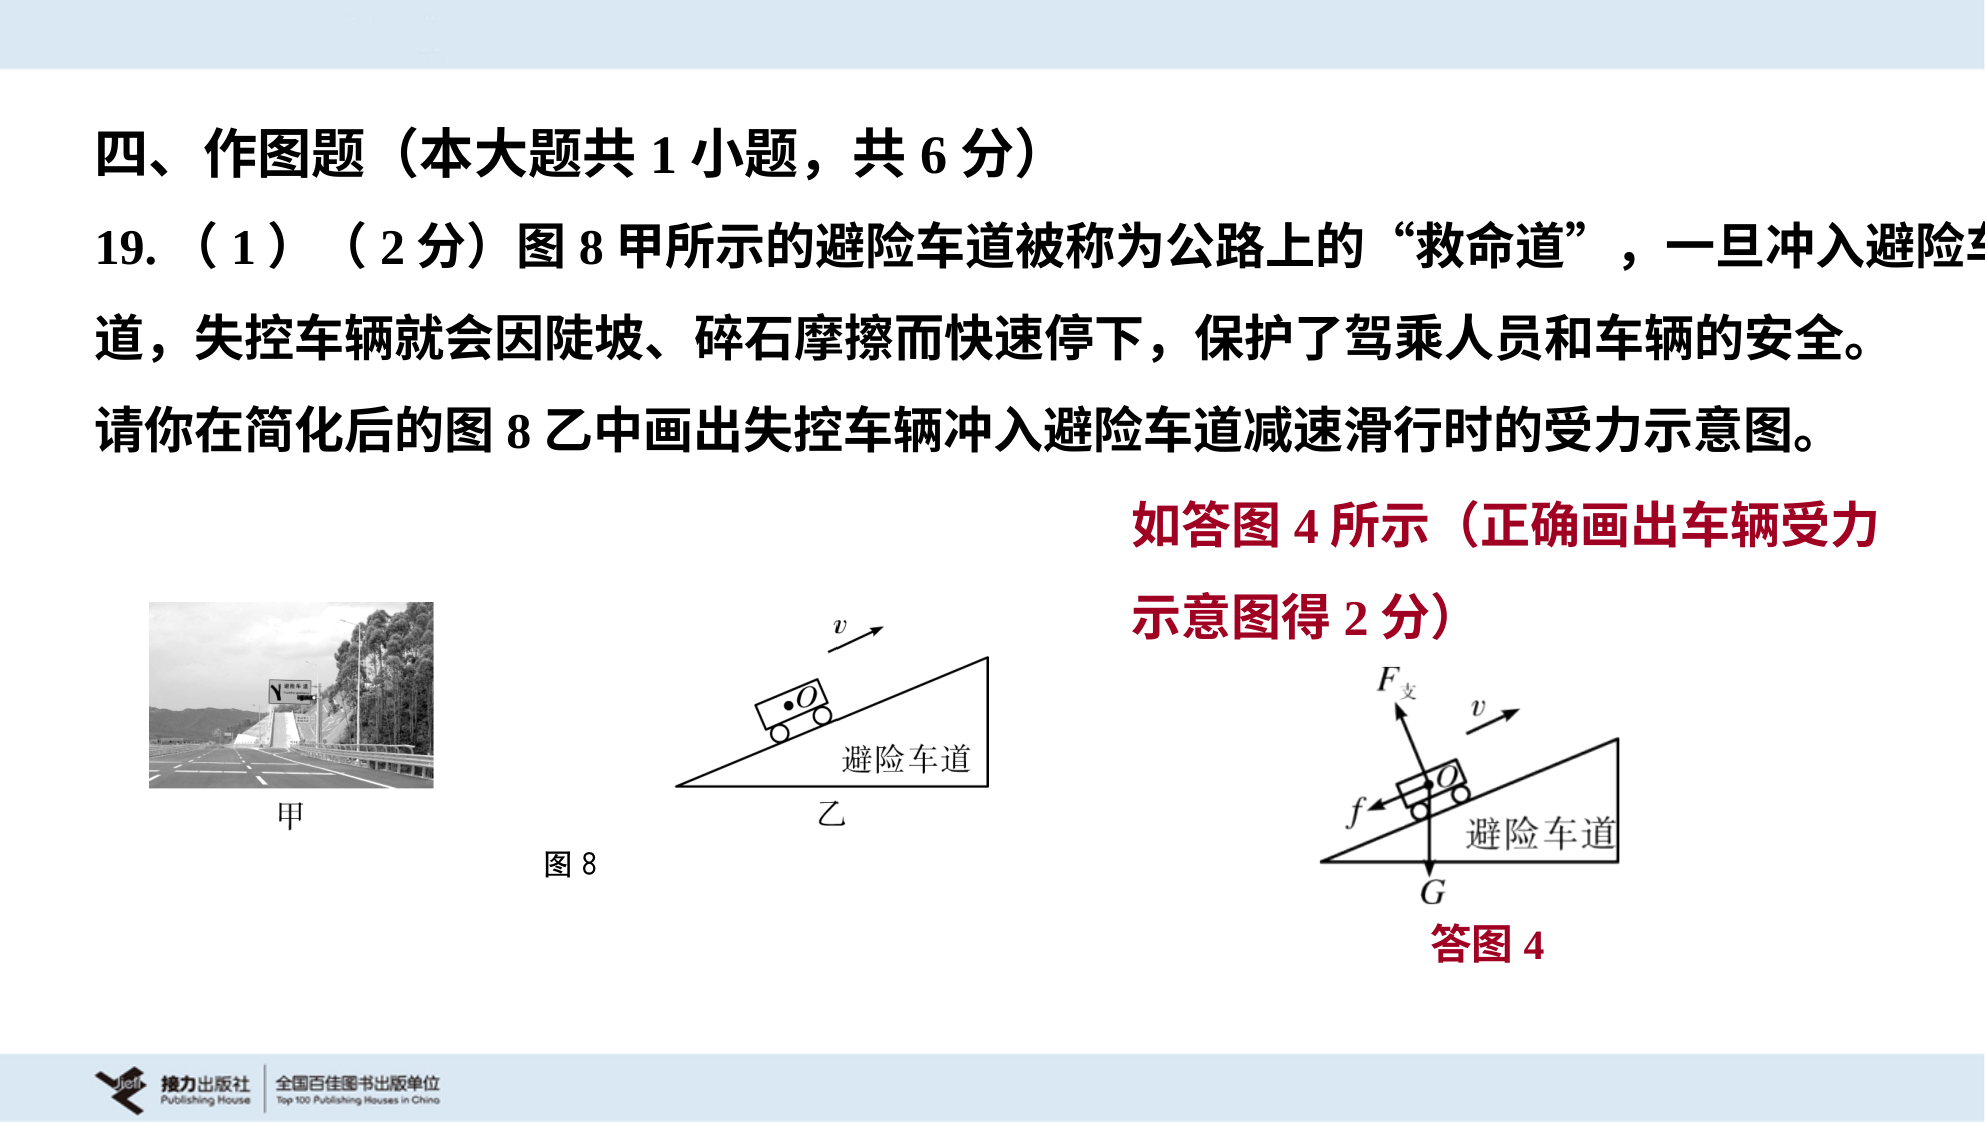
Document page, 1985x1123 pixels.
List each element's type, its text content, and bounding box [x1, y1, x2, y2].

text_box 如答图4所示（正确画出车辆受力 示意图得2分） [1131, 461, 1892, 645]
text_box 四、作图题（本大题共1小题，共6分） [94, 88, 1892, 183]
text_box 答图4 [1419, 924, 1556, 1027]
text_box 19.（1）（2分）图8甲所示的避险车道被称为公路上的“救命道”，一旦冲入避险车 道，失控车辆就会因陡坡、碎石摩擦而快速停下，保护了驾乘人员和车辆的安全。 请你在简化后的图8乙中画出失控车辆冲入避险车道减速滑行时的受力示意图。 [94, 183, 1892, 459]
picture [0, 0, 1985, 1122]
